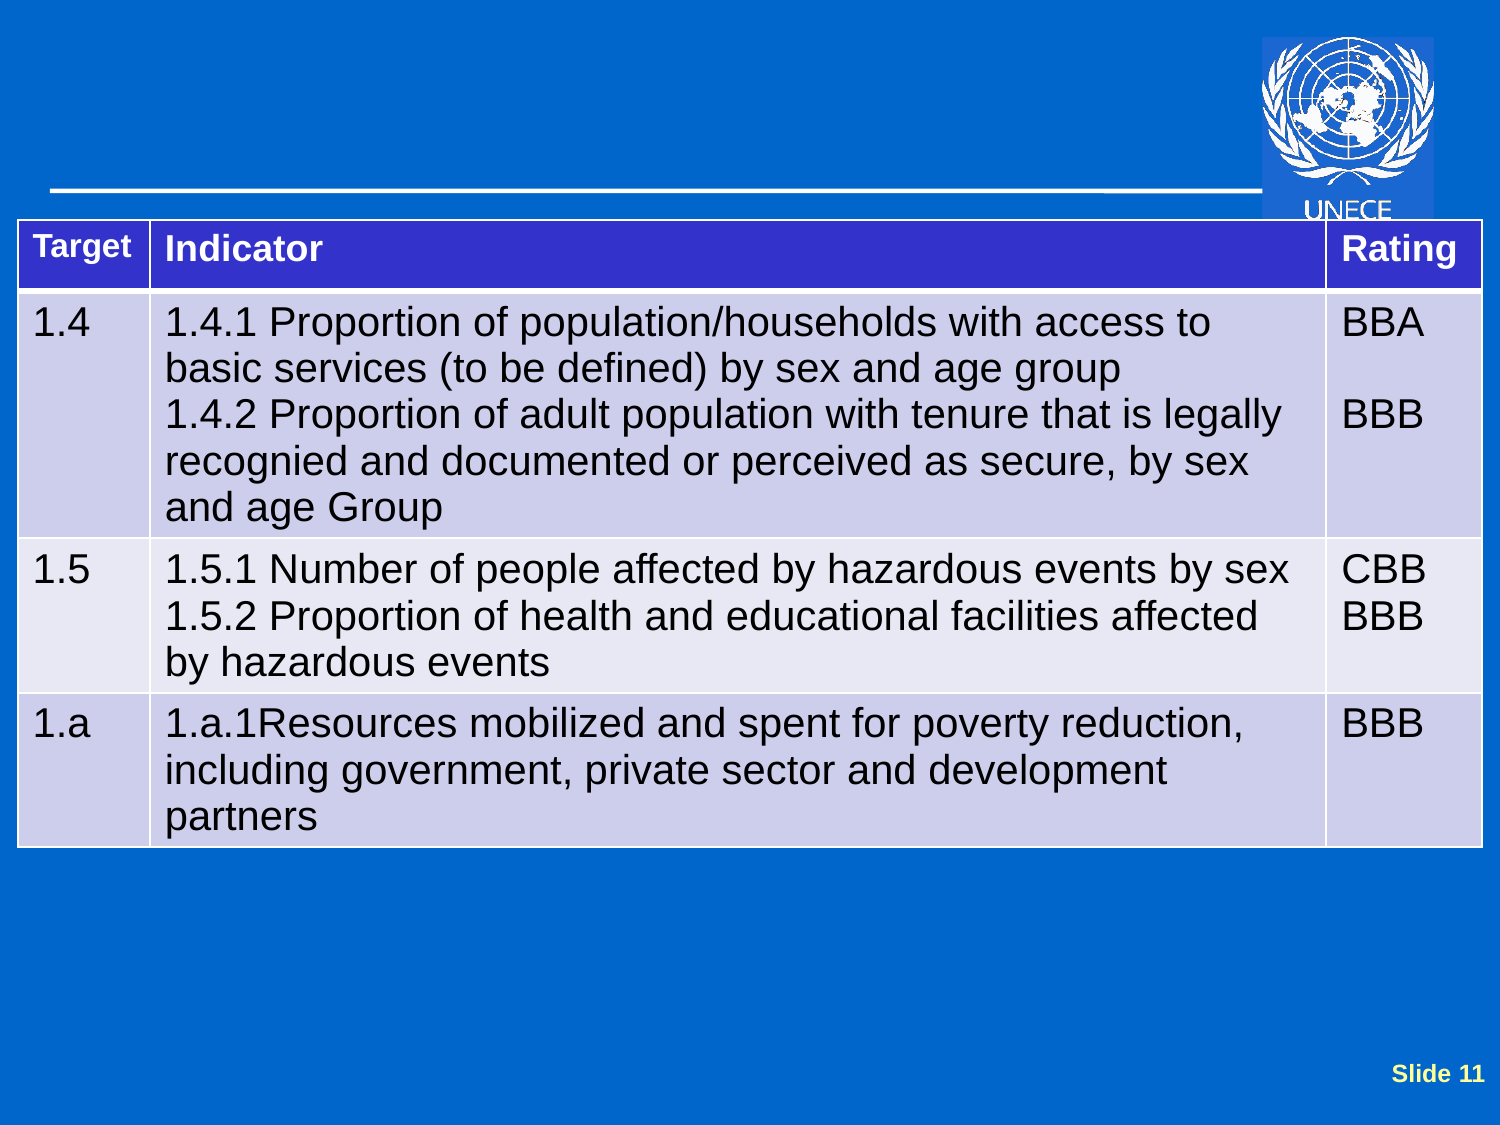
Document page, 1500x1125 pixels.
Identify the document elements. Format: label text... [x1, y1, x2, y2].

table_cell 1.5 [19, 539, 149, 692]
table_cell BBB [1327, 694, 1481, 846]
table_cell 1.a.1Resources mobilized and spent for poverty reduction, including government, private sector and development partners [151, 694, 1325, 846]
table_cell 1.5.1 Number of people affected by hazardous events by sex 1.5.2 Proportion of health and educational facilities affected by hazardous events [151, 539, 1325, 692]
picture [1262, 37, 1434, 219]
table_header Rating [1327, 221, 1481, 288]
table_cell BBA BBB [1327, 294, 1481, 537]
table_cell 1.4.1 Proportion of population/households with access to basic services (to be defined) by sex and age group 1.4.2 Proportion of adult population with tenure that is legally recognied and documented or perceived as secure, by sex and age Group [151, 294, 1325, 537]
table_header Target [19, 221, 149, 288]
table_cell 1.a [19, 694, 149, 846]
table_header Indicator [151, 221, 1325, 288]
table_cell 1.4 [19, 294, 149, 537]
table_cell CBB BBB [1327, 539, 1481, 692]
